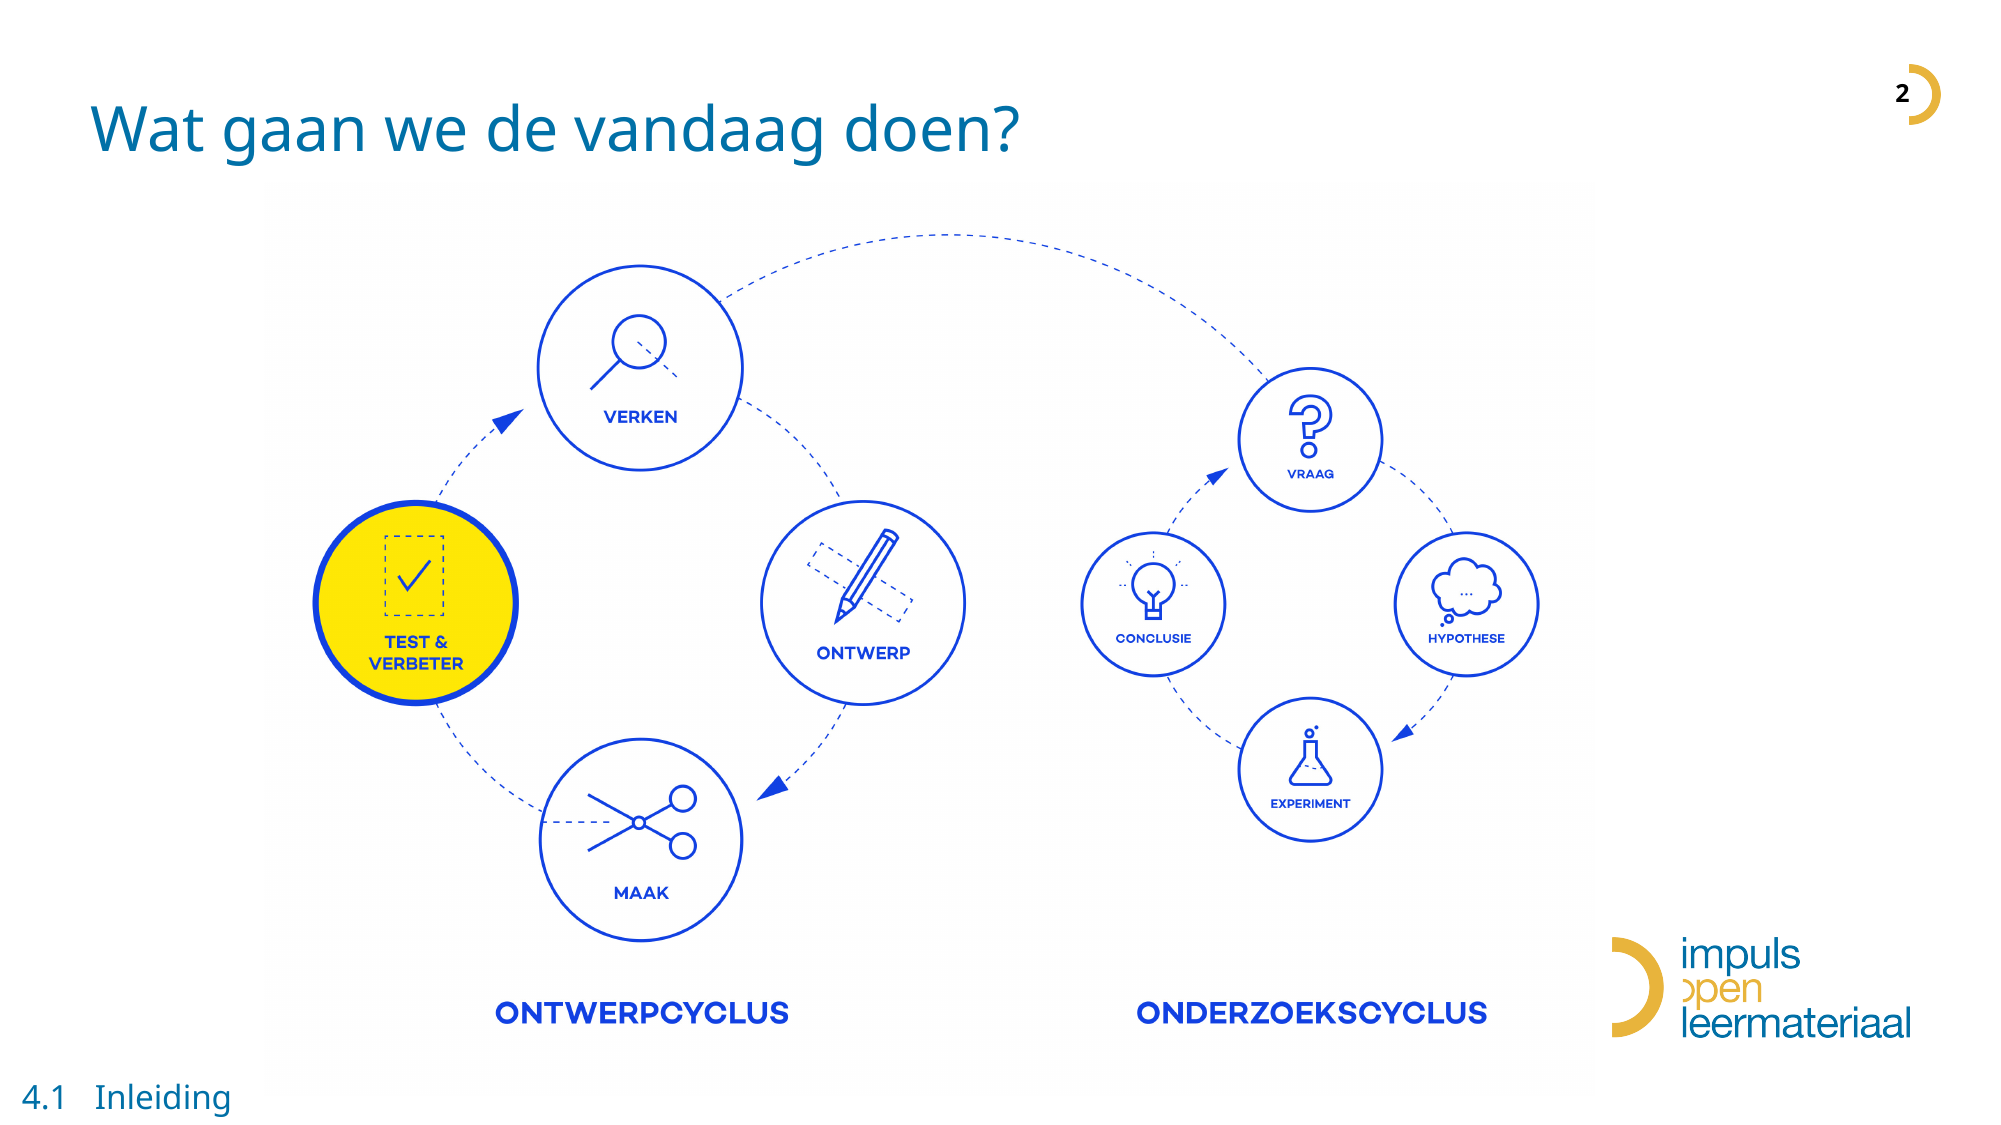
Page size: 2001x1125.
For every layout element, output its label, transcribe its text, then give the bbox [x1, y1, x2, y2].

picture [1752, 1018, 1761, 1038]
picture [1909, 64, 1941, 125]
text_box 4.1 Inleiding [21, 1076, 348, 1116]
picture [1694, 1028, 1716, 1038]
picture [1612, 937, 1910, 1038]
picture [1717, 1018, 1727, 1023]
title Wat gaan we de vandaag doen? [90, 89, 1910, 247]
picture [1887, 1027, 1897, 1034]
picture [1822, 1018, 1833, 1023]
picture [264, 182, 1595, 1096]
picture [1845, 1019, 1853, 1038]
picture [1865, 1027, 1875, 1034]
picture [1787, 1027, 1797, 1034]
picture [1766, 1018, 1775, 1038]
picture [1695, 1018, 1705, 1023]
